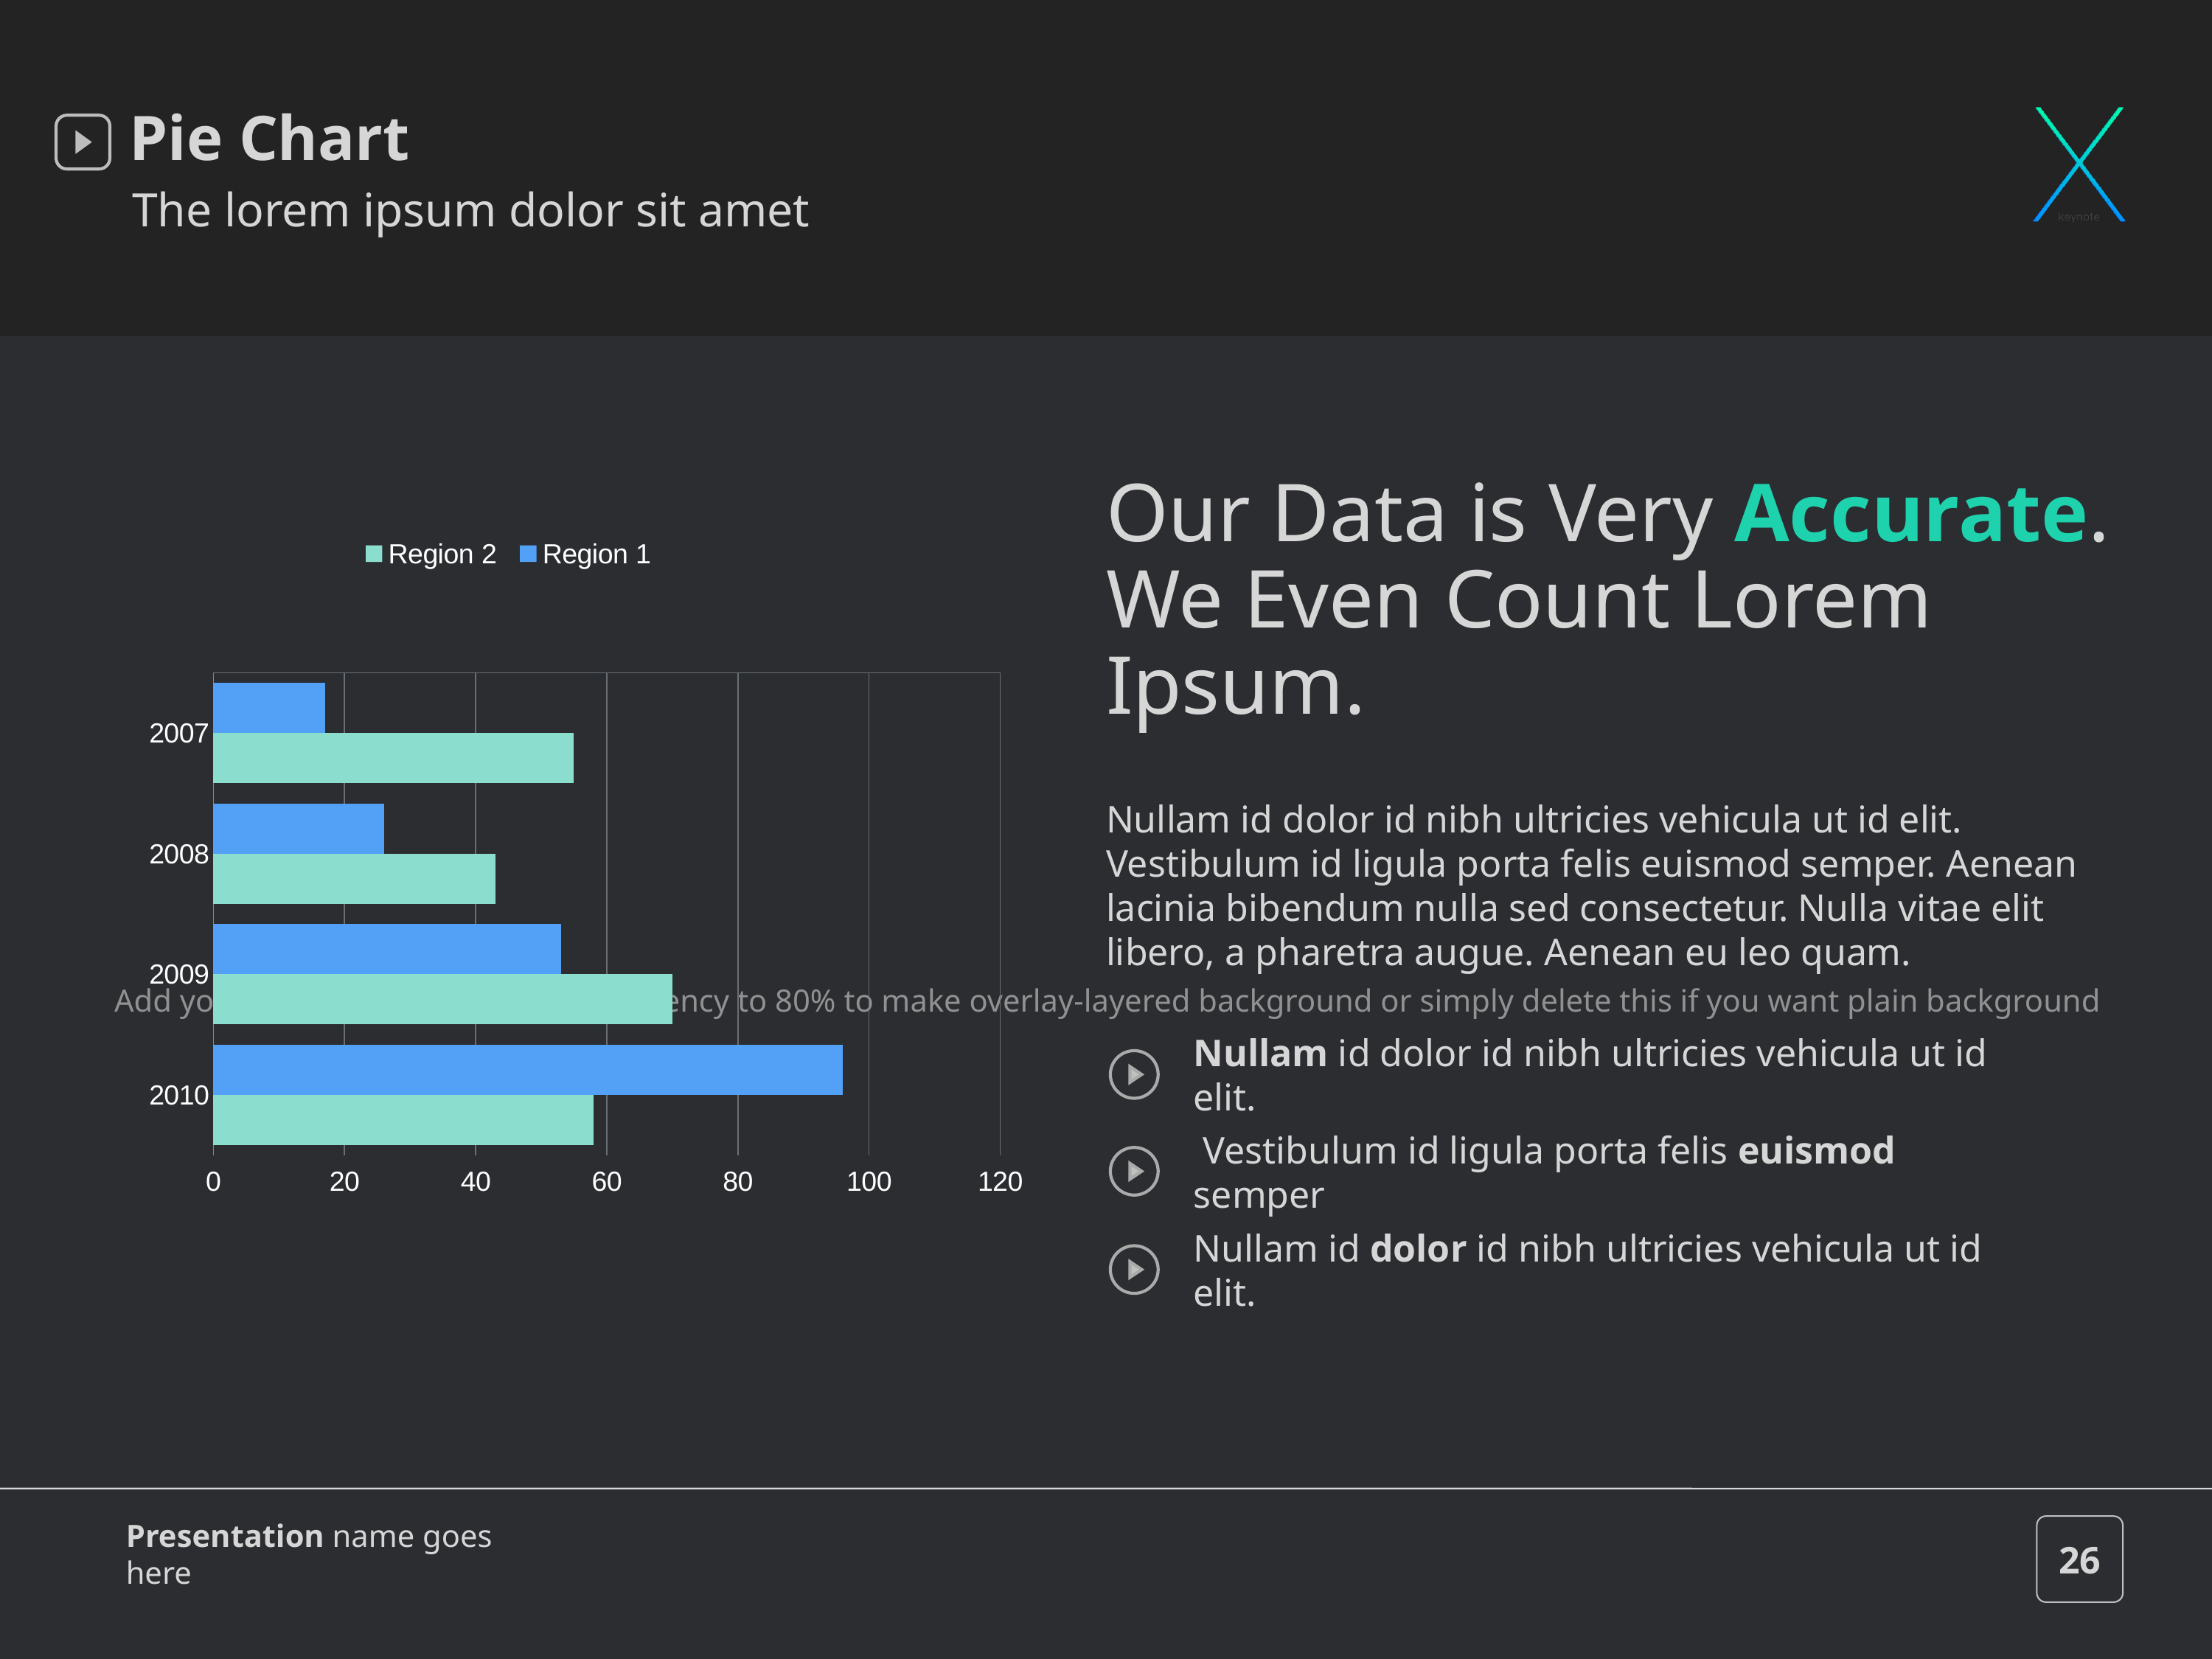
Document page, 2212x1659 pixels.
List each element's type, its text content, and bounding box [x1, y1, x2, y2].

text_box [1110, 1245, 1158, 1294]
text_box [1110, 1147, 1158, 1196]
text_box Our Data is Very Accurate. We Even Count Lorem Ipsum. [1105, 442, 2118, 755]
chart [127, 532, 1046, 1301]
text_box 26 [2051, 1527, 2108, 1591]
text_box Nullam id dolor id nibh ultricies vehicula ut id elit. Vestibulum id ligula porta felis euismod semper. Aenean lacinia bibendum nulla sed consectetur. Nulla vitae elit libero, a pharetra augue. Aenean eu leo quam. [1105, 755, 2118, 1014]
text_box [122, 87, 2000, 246]
text_box Nullam id dolor id nibh ultricies vehicula ut id elit. [1187, 1238, 2021, 1301]
text_box Vestibulum id ligula porta felis euismod semper [1187, 1139, 2009, 1203]
picture [2032, 107, 2126, 223]
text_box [1110, 1050, 1158, 1099]
text_box Nullam id dolor id nibh ultricies vehicula ut id elit. [1187, 1042, 2030, 1105]
